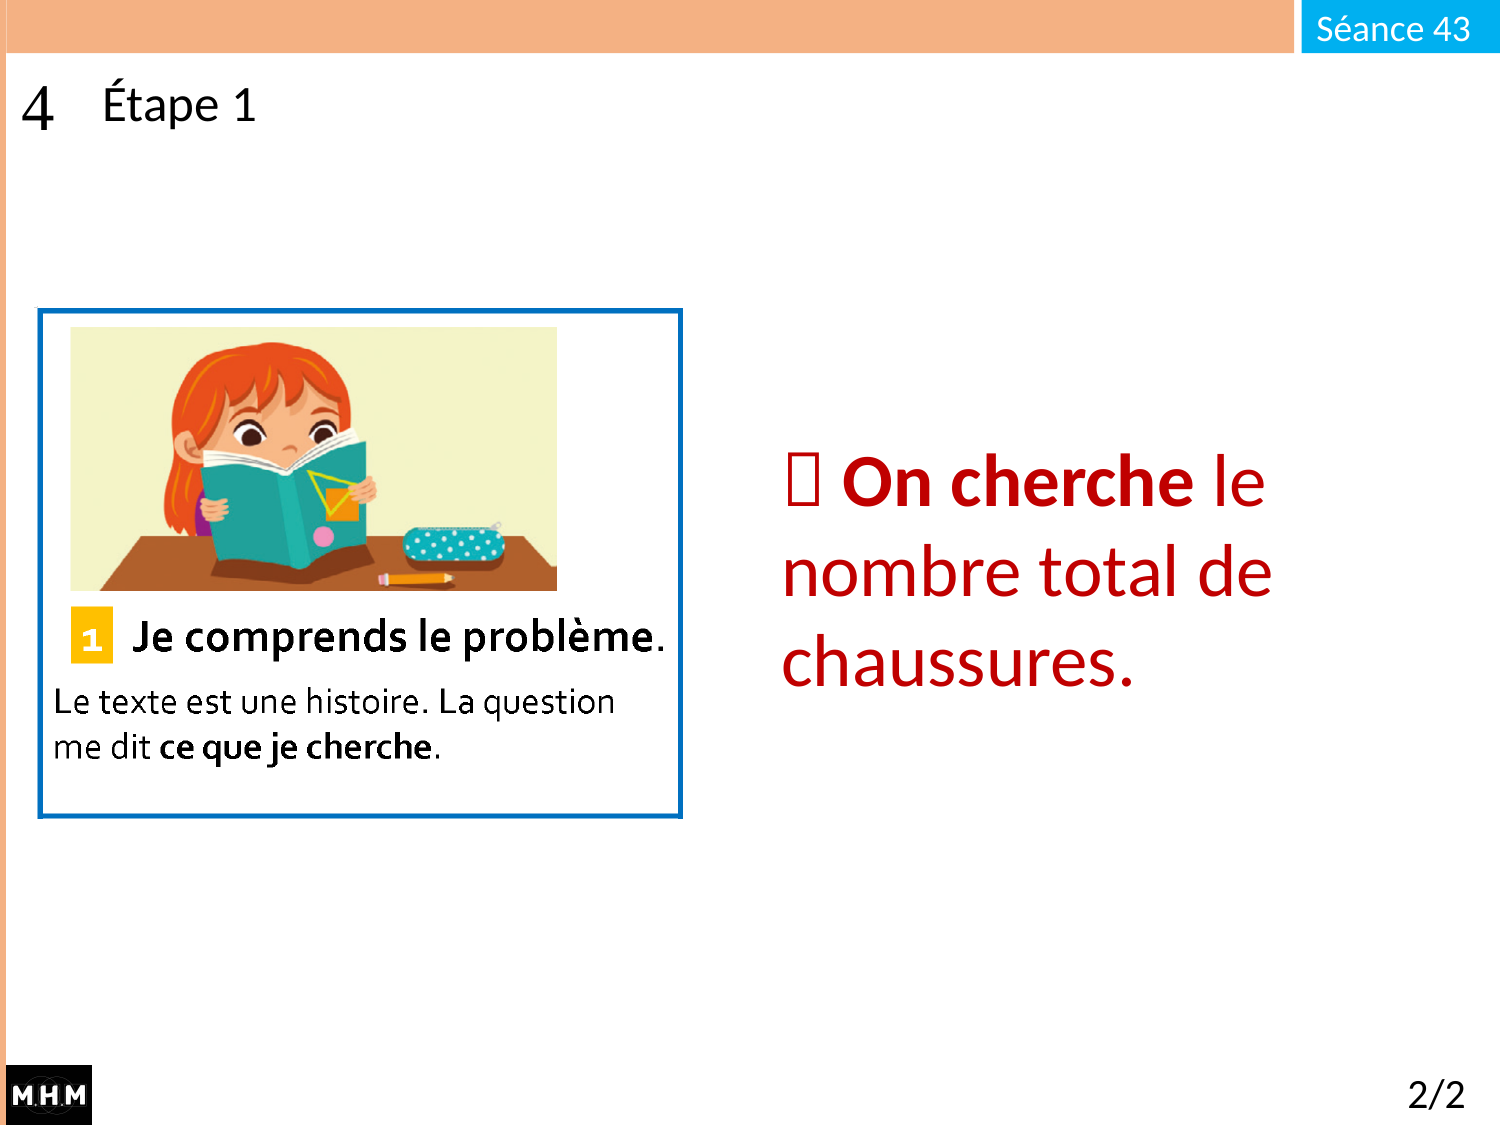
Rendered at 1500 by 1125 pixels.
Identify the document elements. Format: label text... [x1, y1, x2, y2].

picture [6, 1065, 92, 1125]
list 2/2 [1373, 1064, 1500, 1125]
picture [34, 306, 684, 819]
text_box  On cherche le nombre total de chaussures. [766, 424, 1476, 710]
title Étape 1 [87, 32, 1382, 140]
